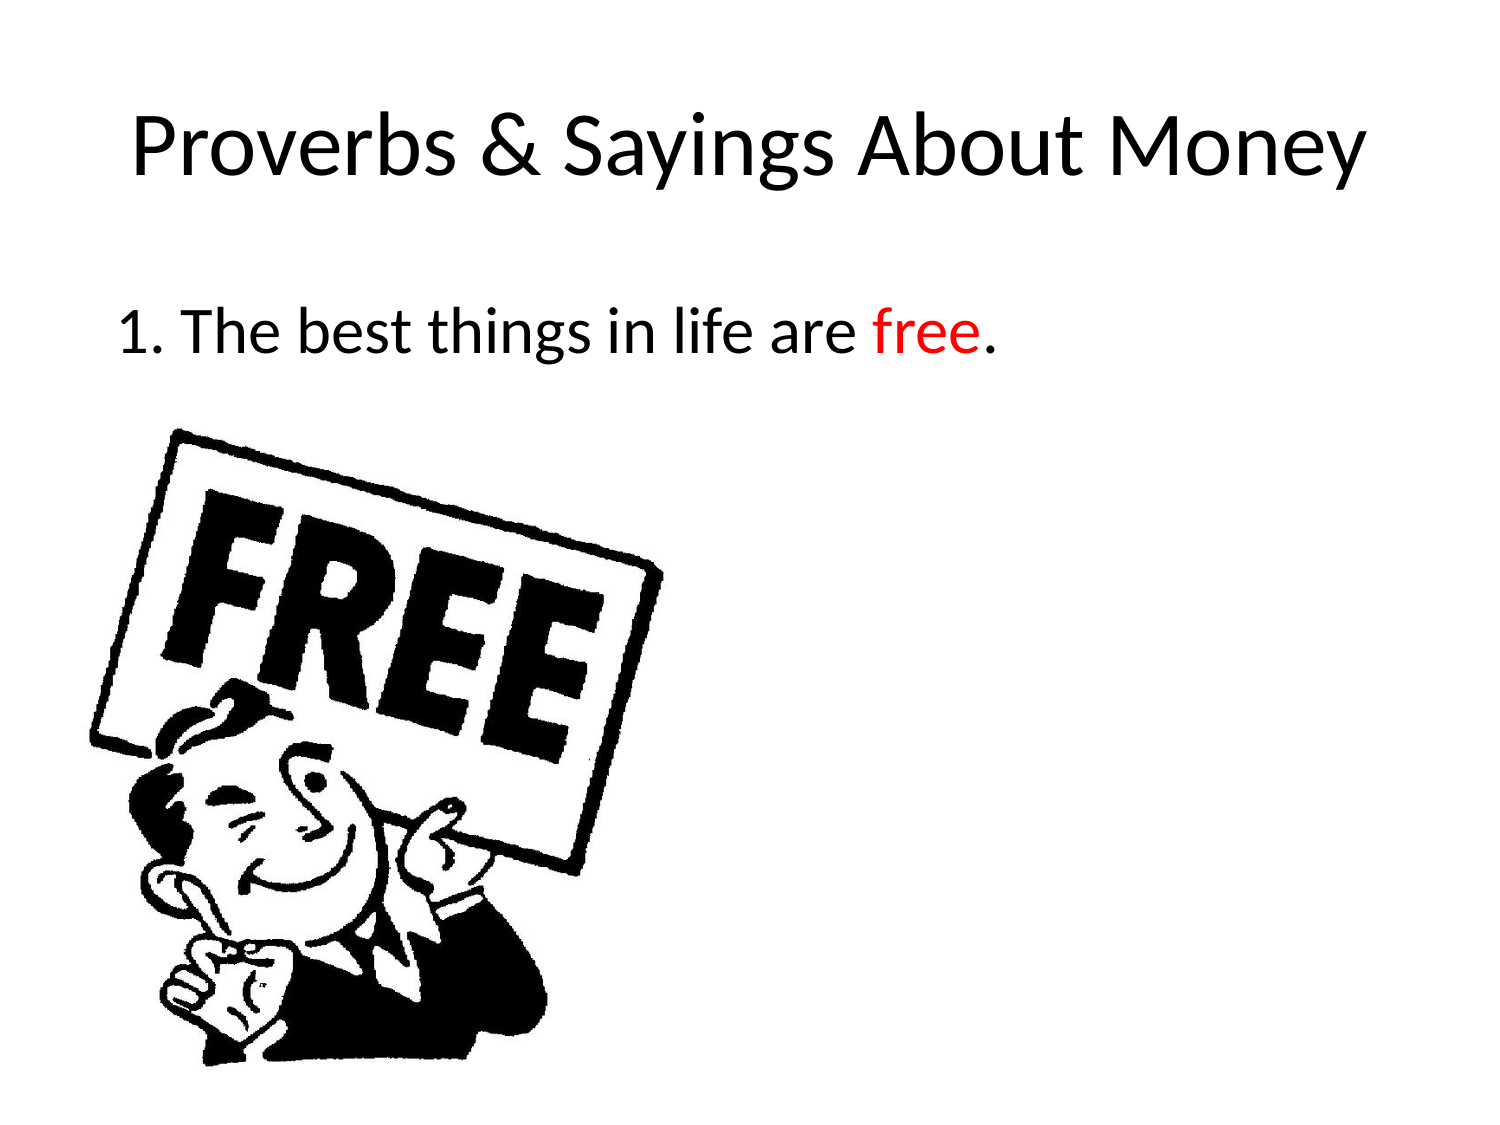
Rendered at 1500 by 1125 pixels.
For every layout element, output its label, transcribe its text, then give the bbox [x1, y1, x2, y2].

picture [81, 421, 669, 1072]
list 1. The best things in life are free. [100, 278, 1451, 1022]
title Proverbs & Sayings About Money [75, 45, 1425, 233]
